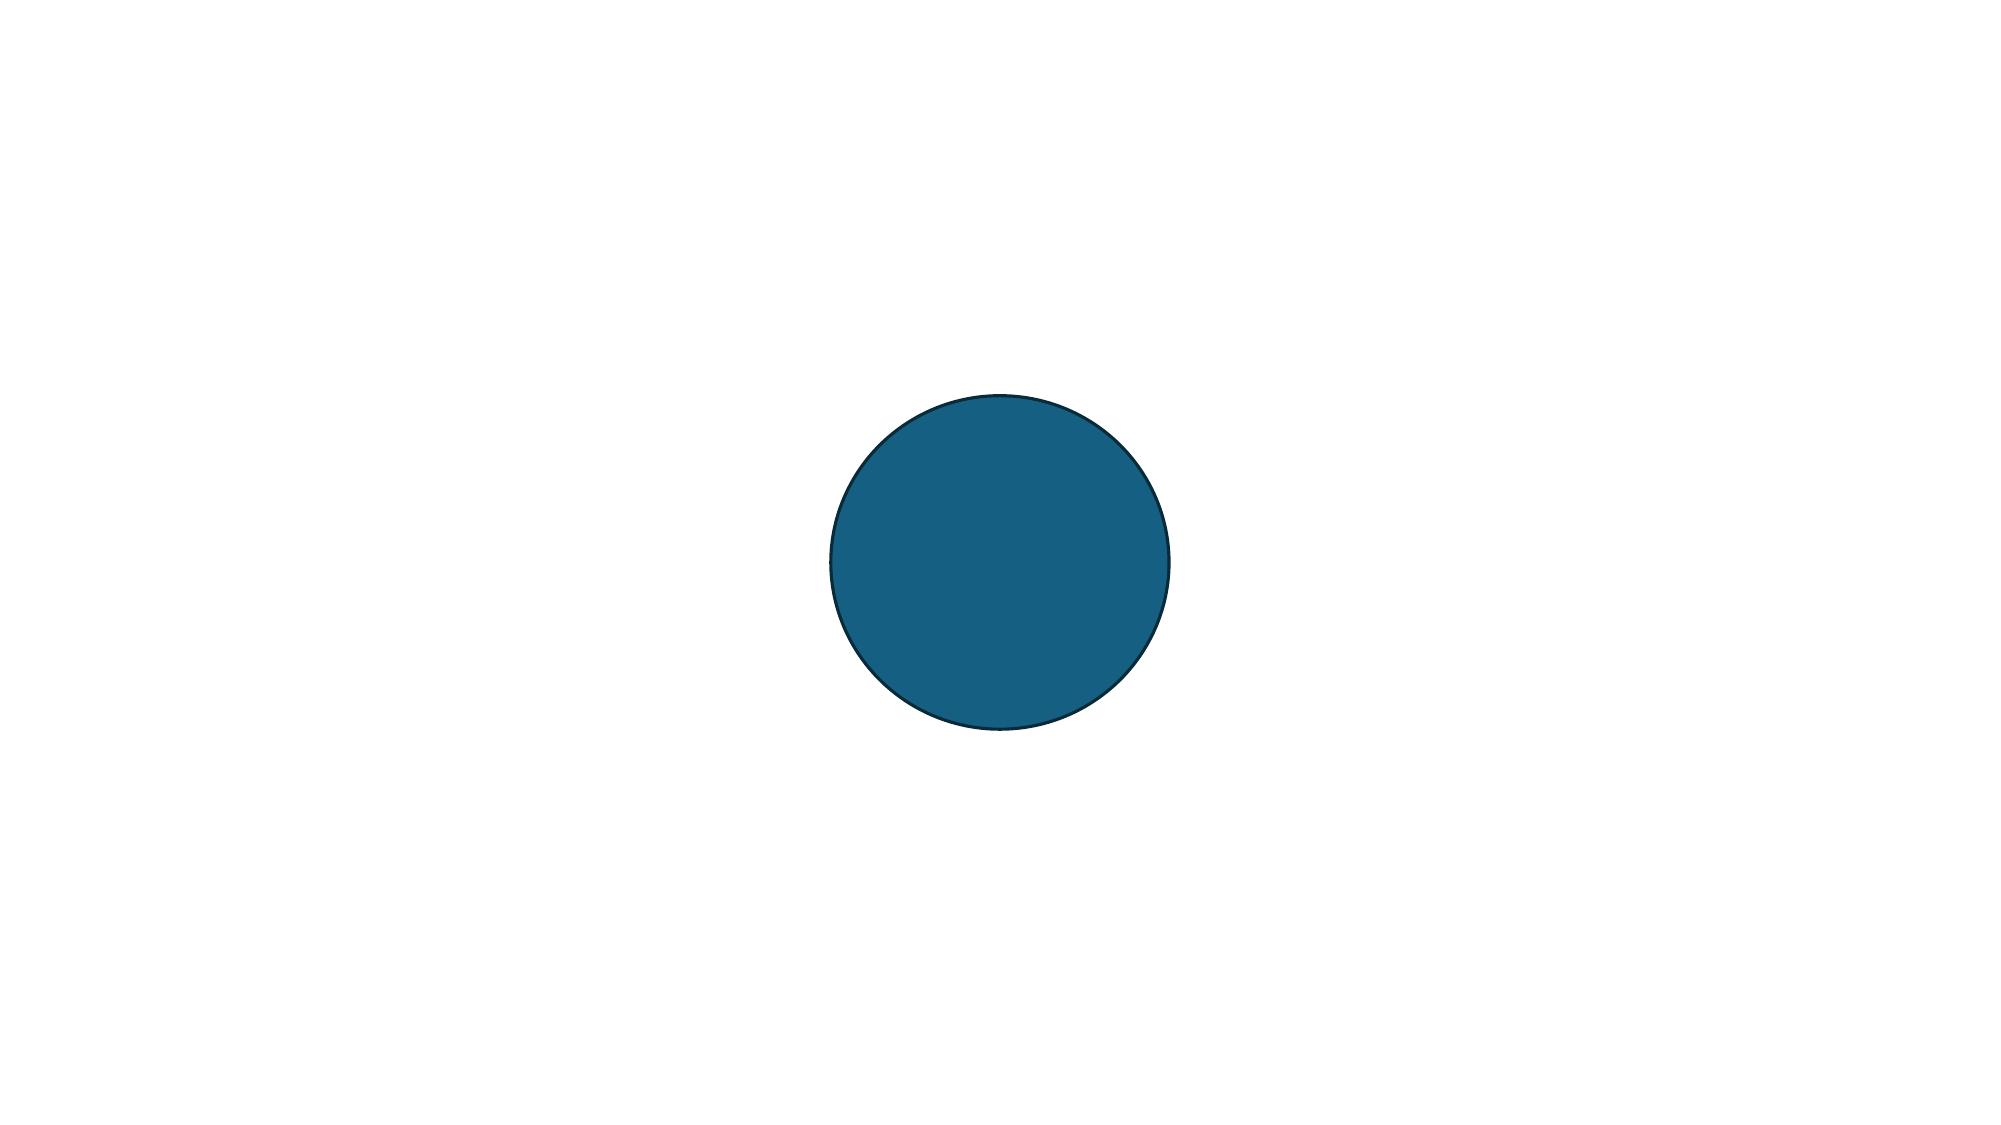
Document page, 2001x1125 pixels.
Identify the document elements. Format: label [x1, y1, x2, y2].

text_box [829, 394, 1171, 731]
